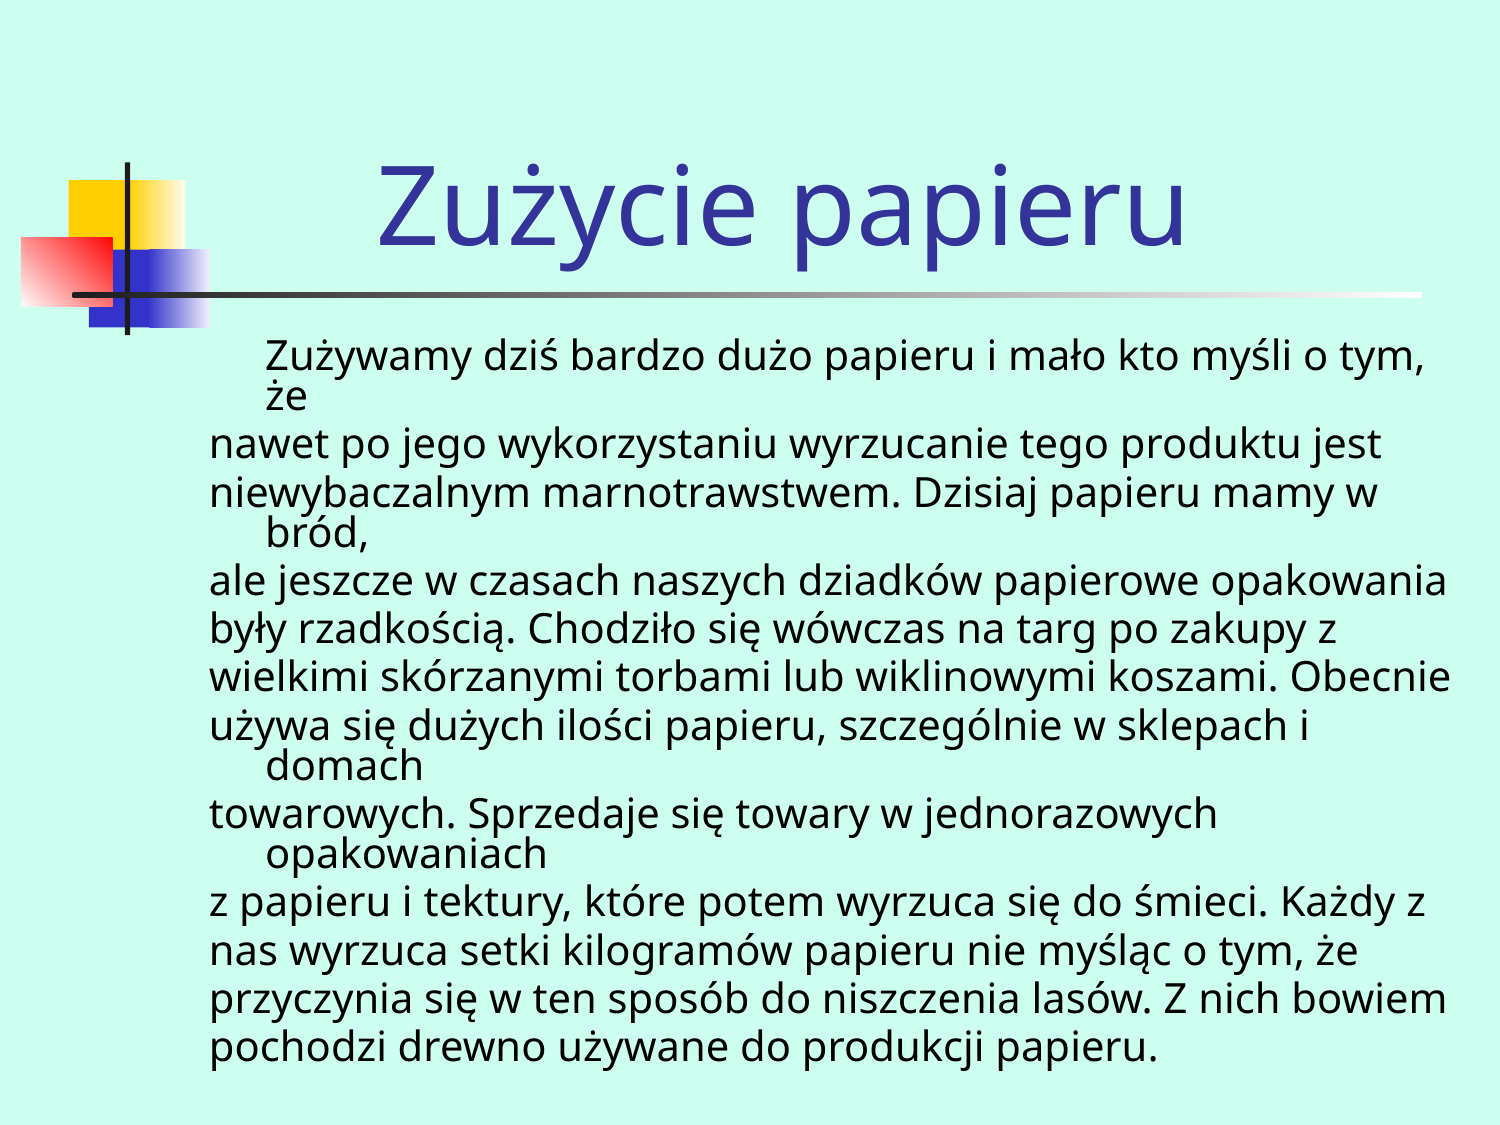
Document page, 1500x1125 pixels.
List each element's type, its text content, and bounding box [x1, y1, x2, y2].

title Zużycie papieru [188, 35, 1468, 275]
list Zużywamy dziś bardzo dużo papieru i mało kto myśli o tym, że nawet po jego wykorzystaniu wyrzucanie tego produktu jest niewybaczalnym marnotrawstwem. Dzisiaj papieru mamy w bród, ale jeszcze w czasach naszych dziadków papierowe opakowania były rzadkością. Chodziło się wówczas na targ po zakupy z wielkimi skórzanymi torbami lub wiklinowymi koszami. Obecnie używa się dużych ilości papieru, szczególnie w sklepach i domach towarowych. Sprzedaje się towary w jednorazowych opakowaniach z papieru i tektury, które potem wyrzuca się do śmieci. Każdy z nas wyrzuca setki kilogramów papieru nie myśląc o tym, że przyczynia się w ten sposób do niszczenia lasów. Z nich bowiem pochodzi drewno używane do produkcji papieru. [193, 331, 1469, 1006]
